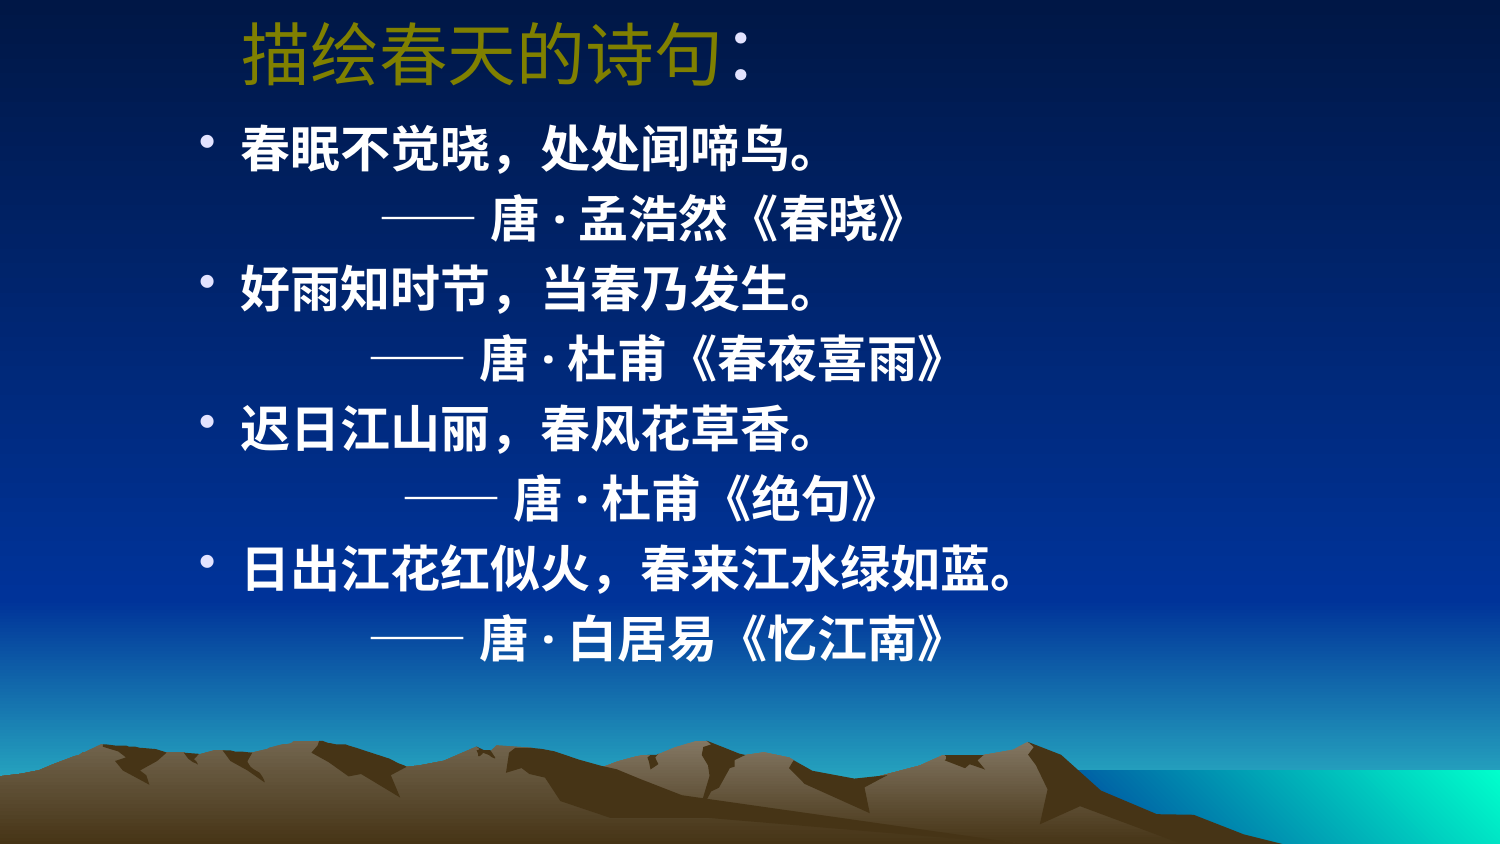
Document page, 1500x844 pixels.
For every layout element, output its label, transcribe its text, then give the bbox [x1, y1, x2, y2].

list 春眠不觉晓，处处闻啼鸟。 ——唐·孟浩然《春晓》 好雨知时节，当春乃发生。 ——唐·杜甫《春夜喜雨》 迟日江山丽，春风花草香。 ——唐·杜甫《绝句》 日出江花红似火，春来江水绿如蓝。 ——唐·白居易《忆江南》 [187, 111, 1313, 759]
title 描绘春天的诗句： [187, 0, 853, 102]
